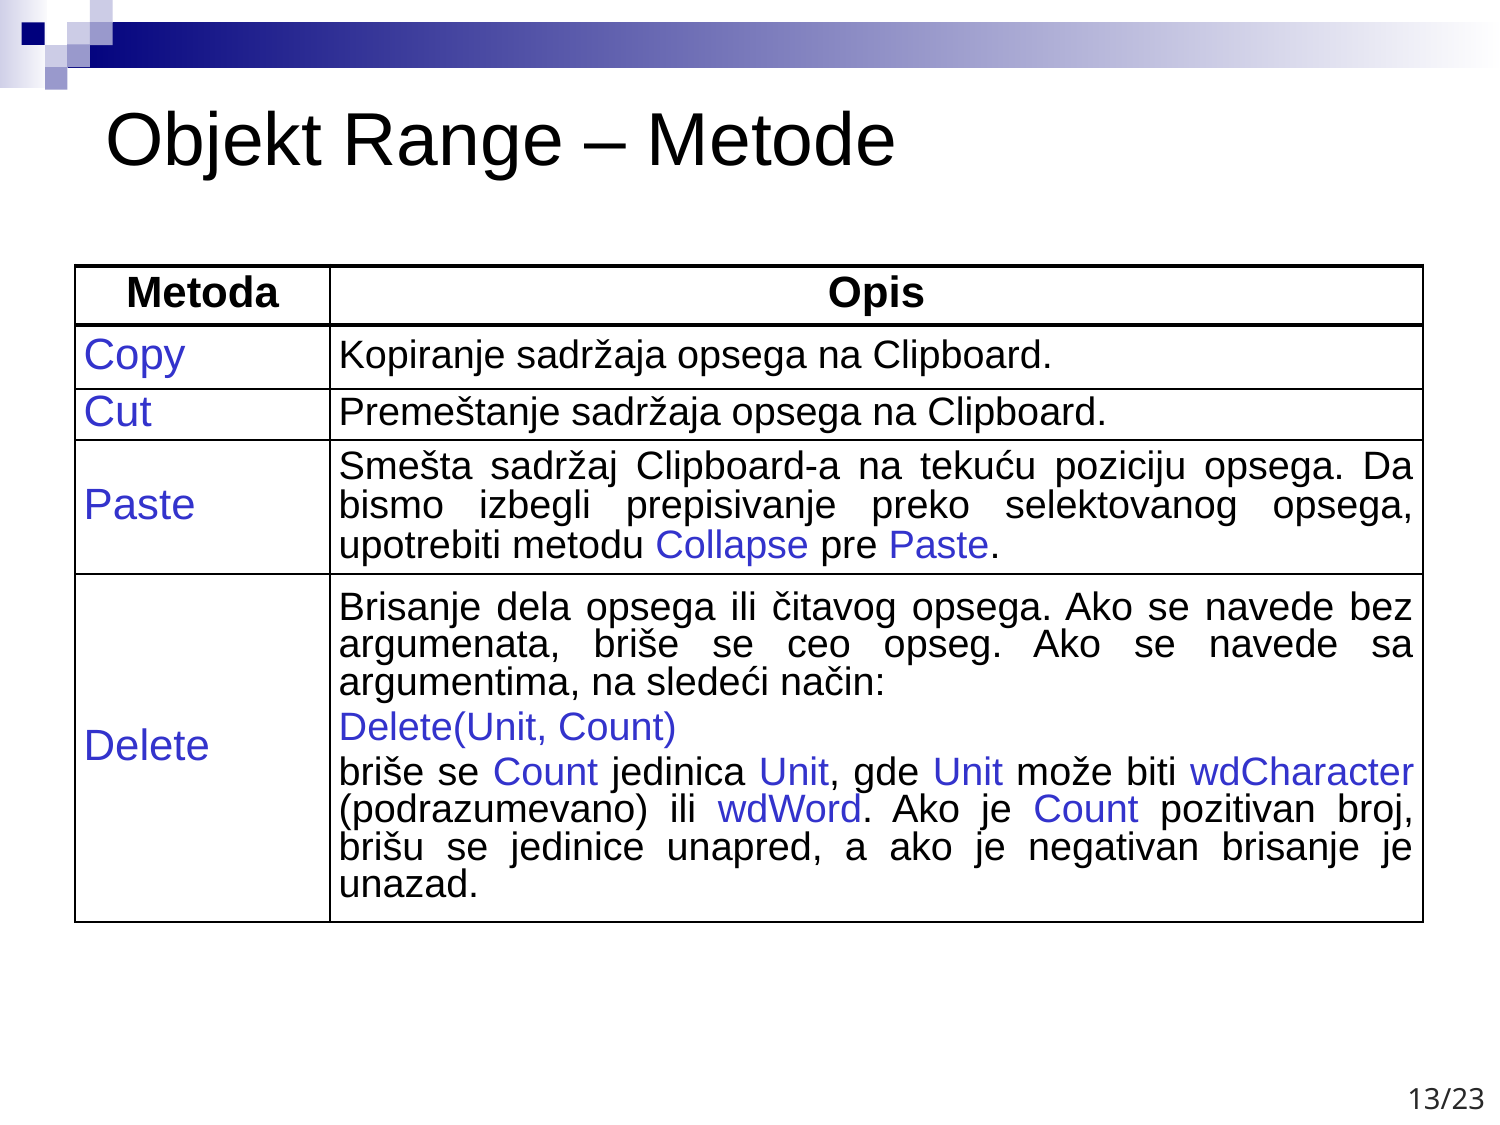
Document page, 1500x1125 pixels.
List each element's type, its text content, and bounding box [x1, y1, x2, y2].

table_cell Cut [76, 390, 329, 439]
table_cell Paste [76, 441, 329, 573]
table_header Metoda [76, 268, 329, 323]
table_cell Brisanje dela opsega ili čitavog opsega. Ako se navede bez argumenata, briše se ceo opseg. Ako se navede sa argumentima, na sledeći način: Delete(Unit, Count) briše se Count jedinica Unit, gde Unit može biti wdCharacter (podrazumevano) ili wdWord. Ako je Count pozitivan broj, brišu se jedinice unapred, a ako je negativan brisanje je unazad. [331, 575, 1422, 921]
table_cell Kopiranje sadržaja opsega na Clipboard. [331, 327, 1422, 388]
table_cell Copy [76, 327, 329, 388]
table_cell Premeštanje sadržaja opsega na Clipboard. [331, 390, 1422, 439]
title Objekt Range – Metode [90, 86, 955, 184]
table_cell Delete [76, 575, 329, 921]
text_box 13/23 [1374, 1072, 1500, 1123]
table_header Opis [331, 268, 1422, 323]
table_cell Smešta sadržaj Clipboard-a na tekuću poziciju opsega. Da bismo izbegli prepisivanje preko selektovanog opsega, upotrebiti metodu Collapse pre Paste. [331, 441, 1422, 573]
